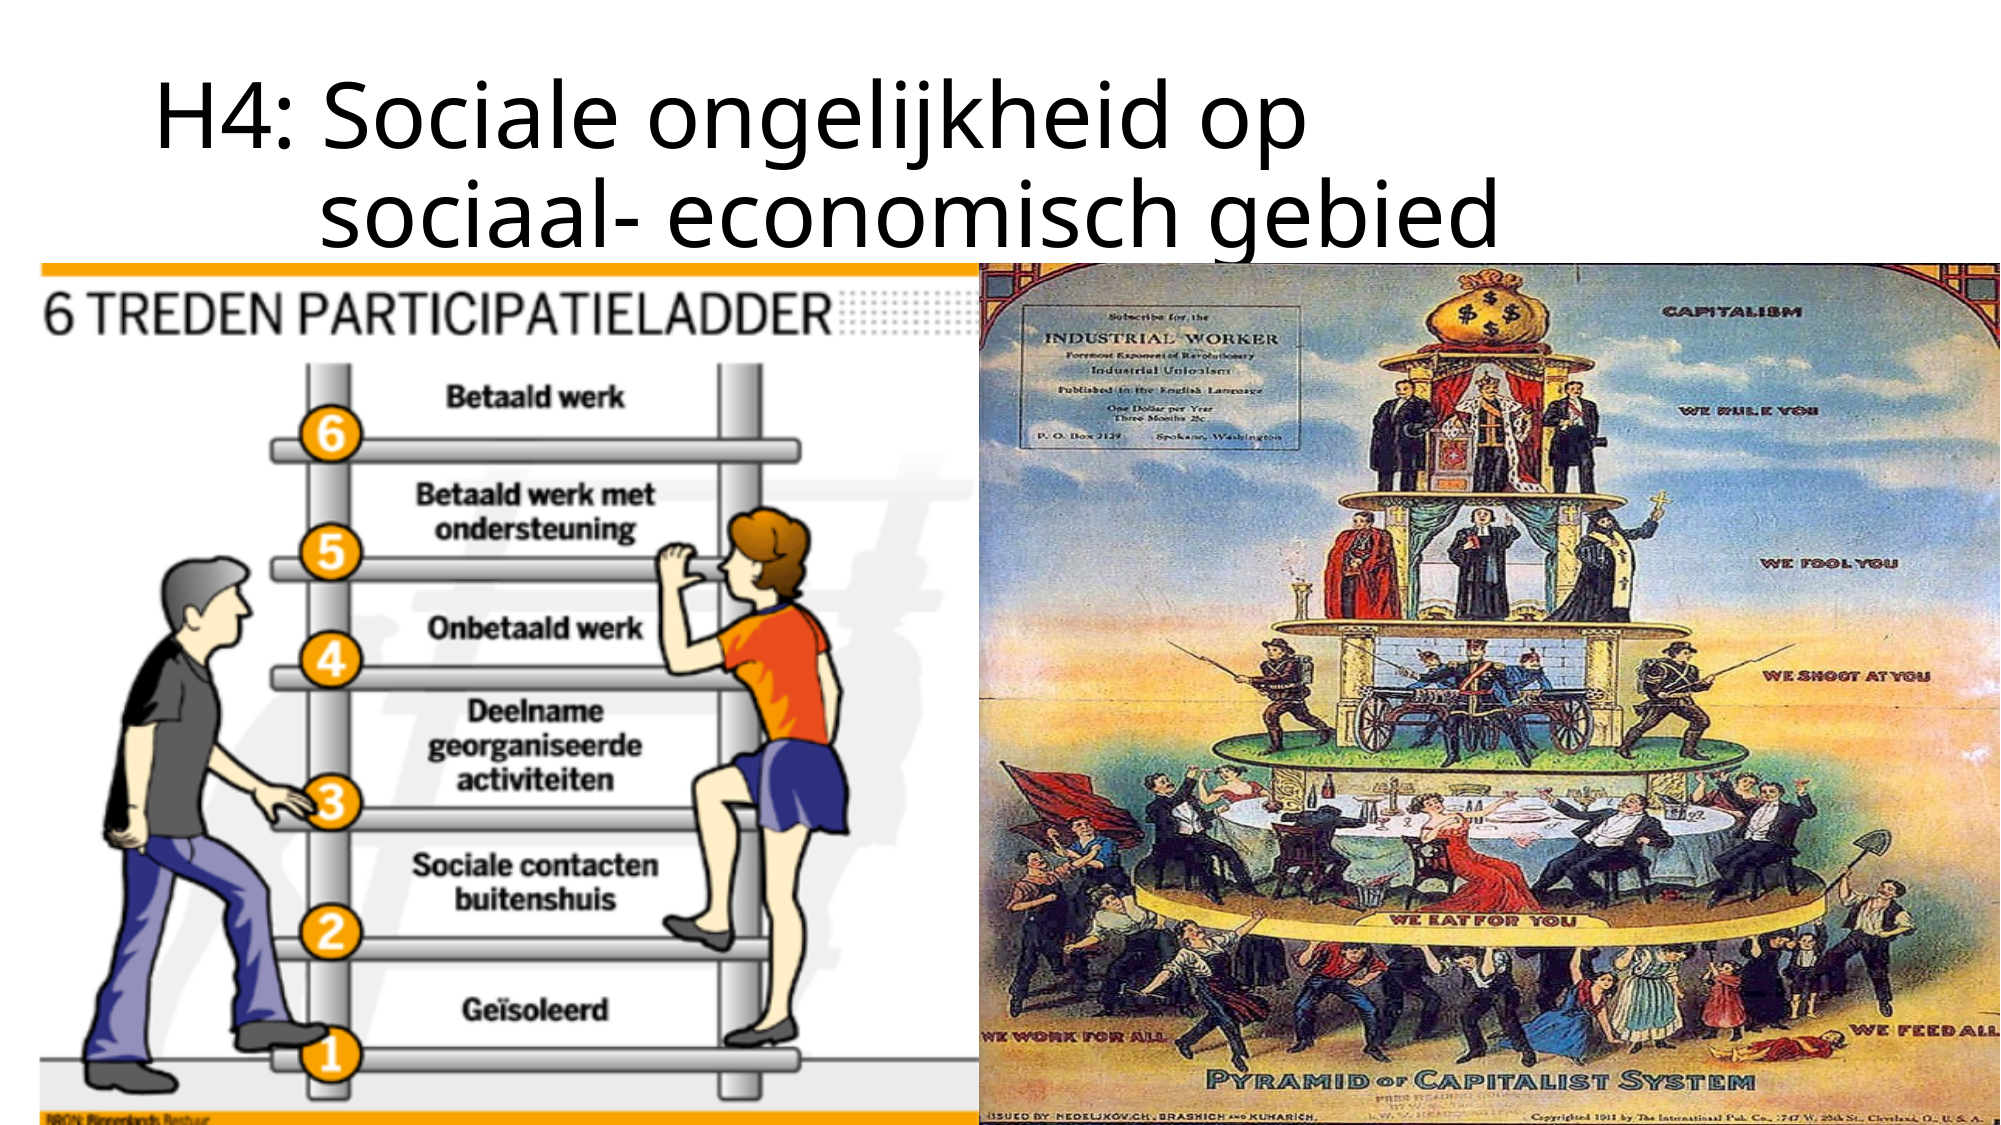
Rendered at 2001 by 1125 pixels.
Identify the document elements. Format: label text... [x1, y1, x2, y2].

title H4: Sociale ongelijkheid op sociaal- economisch gebied [137, 59, 1863, 263]
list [979, 263, 2000, 1125]
picture [0, 263, 979, 1125]
